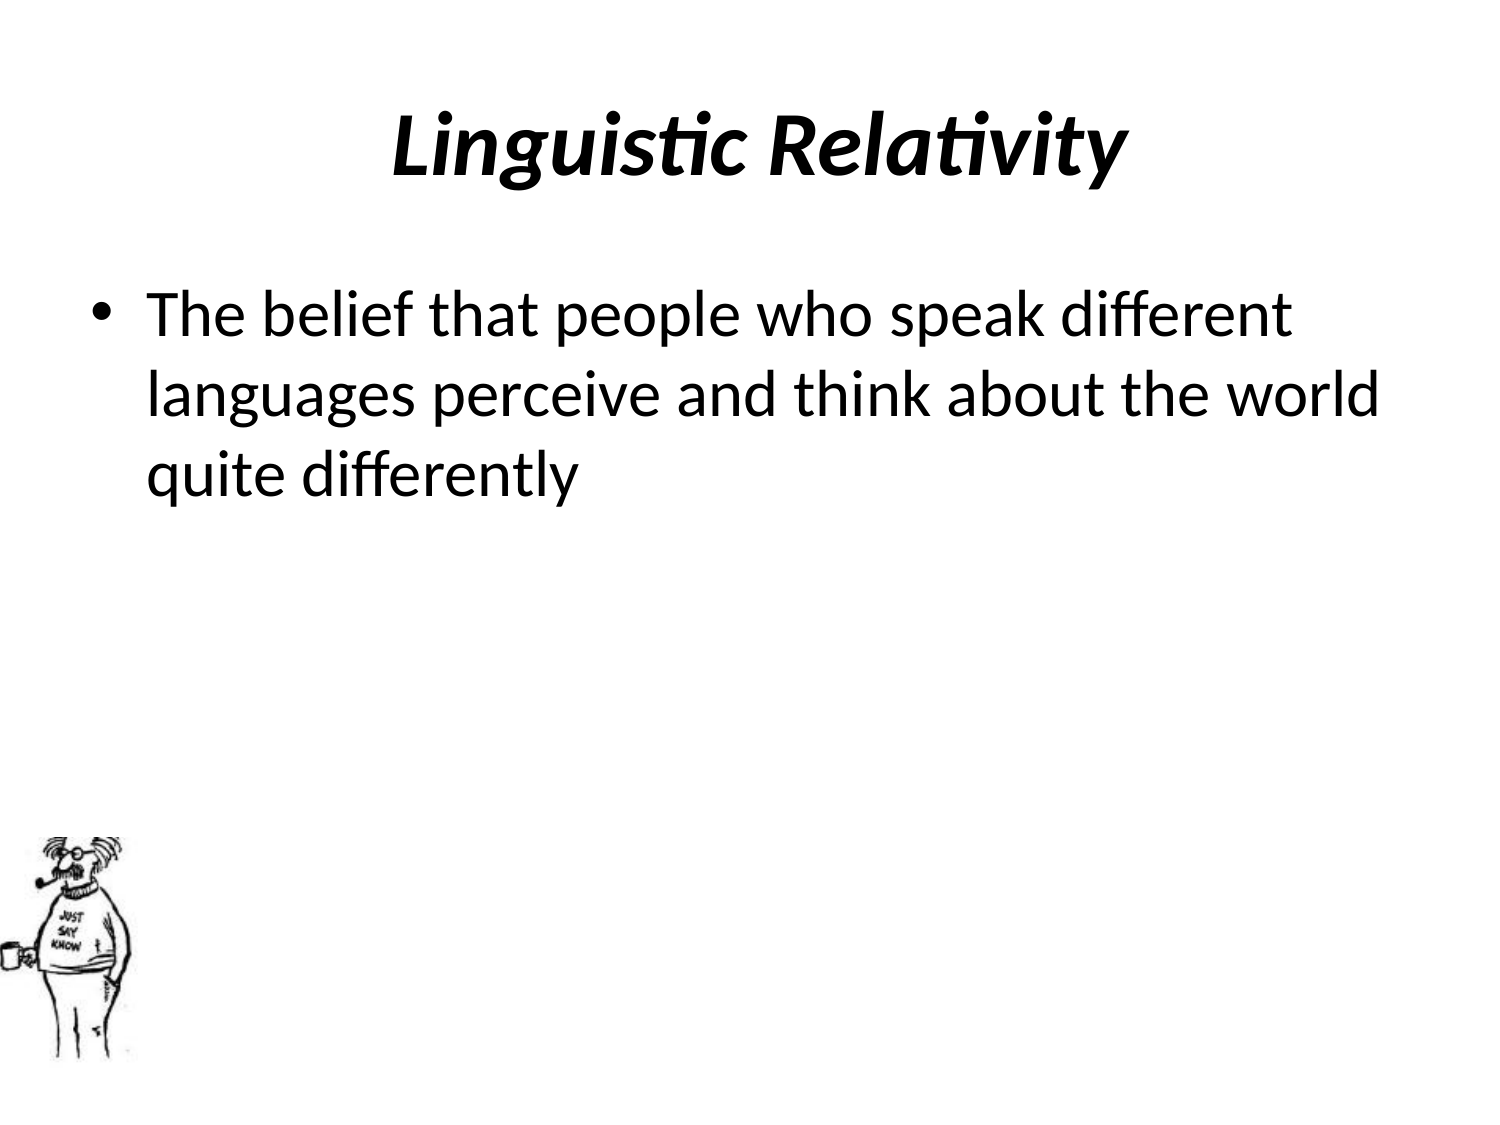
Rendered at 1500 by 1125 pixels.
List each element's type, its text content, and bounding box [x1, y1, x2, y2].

title Linguistic Relativity [75, 45, 1425, 233]
list The belief that people who speak different languages perceive and think about the world quite differently [75, 262, 1425, 1005]
picture [0, 837, 171, 1125]
